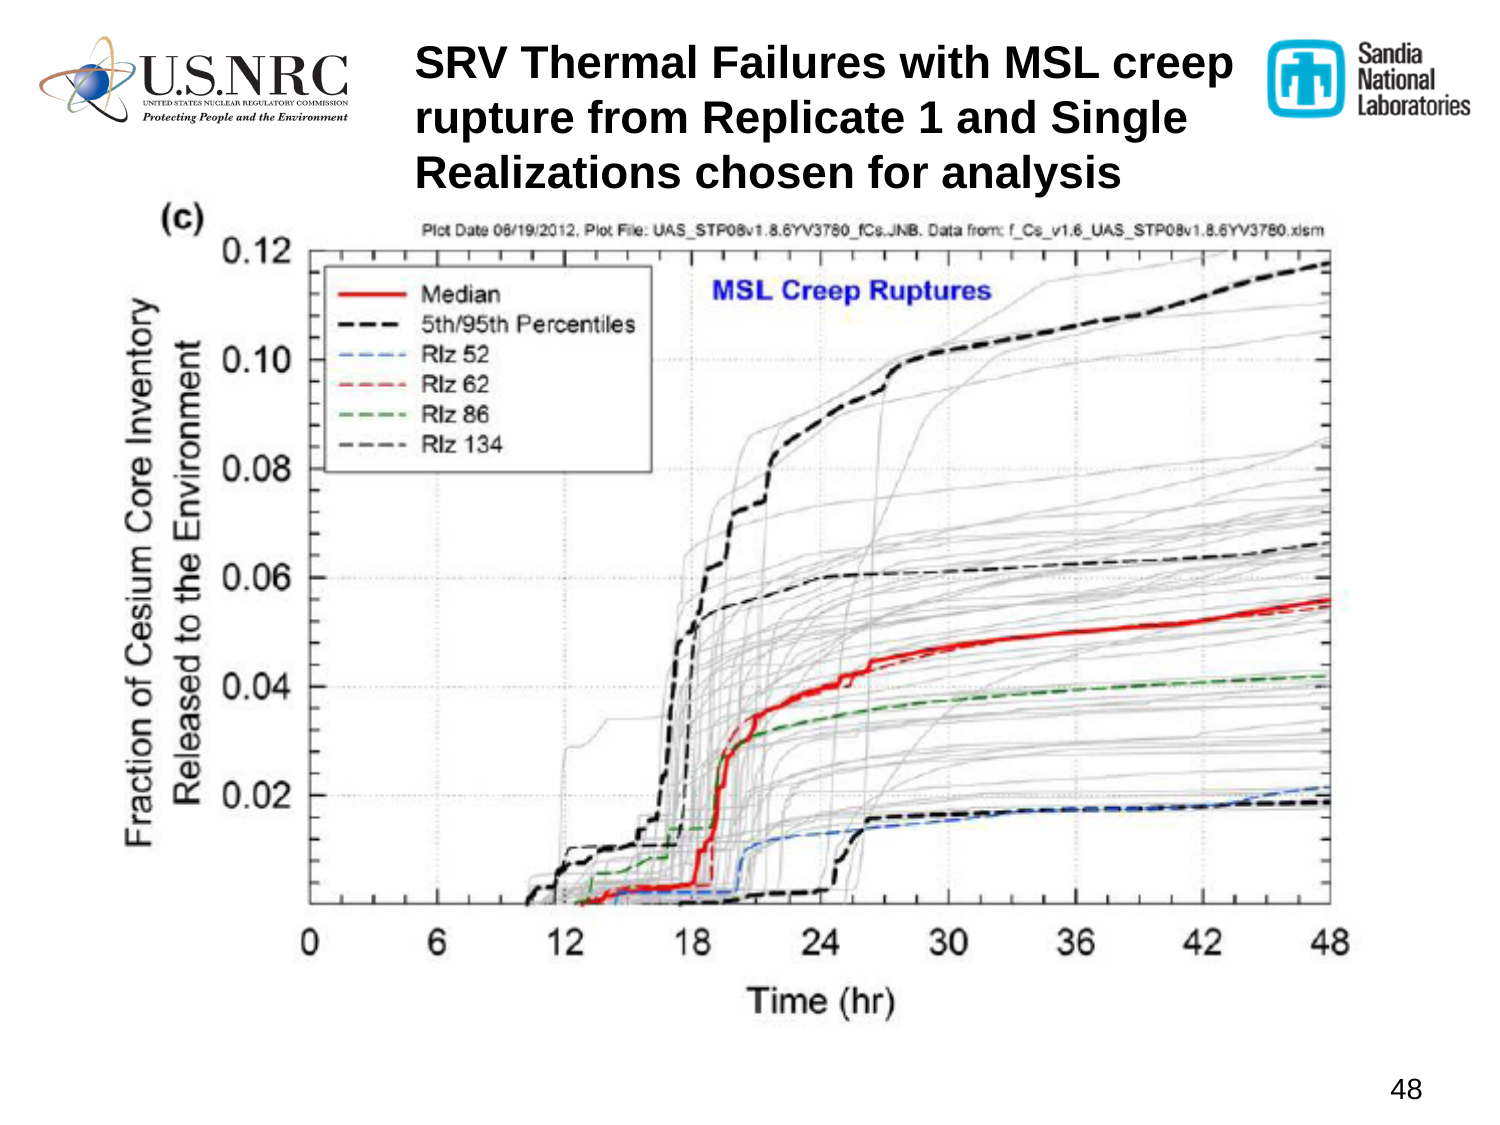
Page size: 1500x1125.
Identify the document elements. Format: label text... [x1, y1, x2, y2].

slide_number 48 [1353, 1062, 1461, 1113]
picture [37, 33, 350, 126]
text_box SRV Thermal Failures with MSL creep rupture from Replicate 1 and Single Realizations chosen for analysis [399, 24, 1363, 138]
picture [1363, 33, 1475, 126]
picture [74, 174, 1388, 1029]
